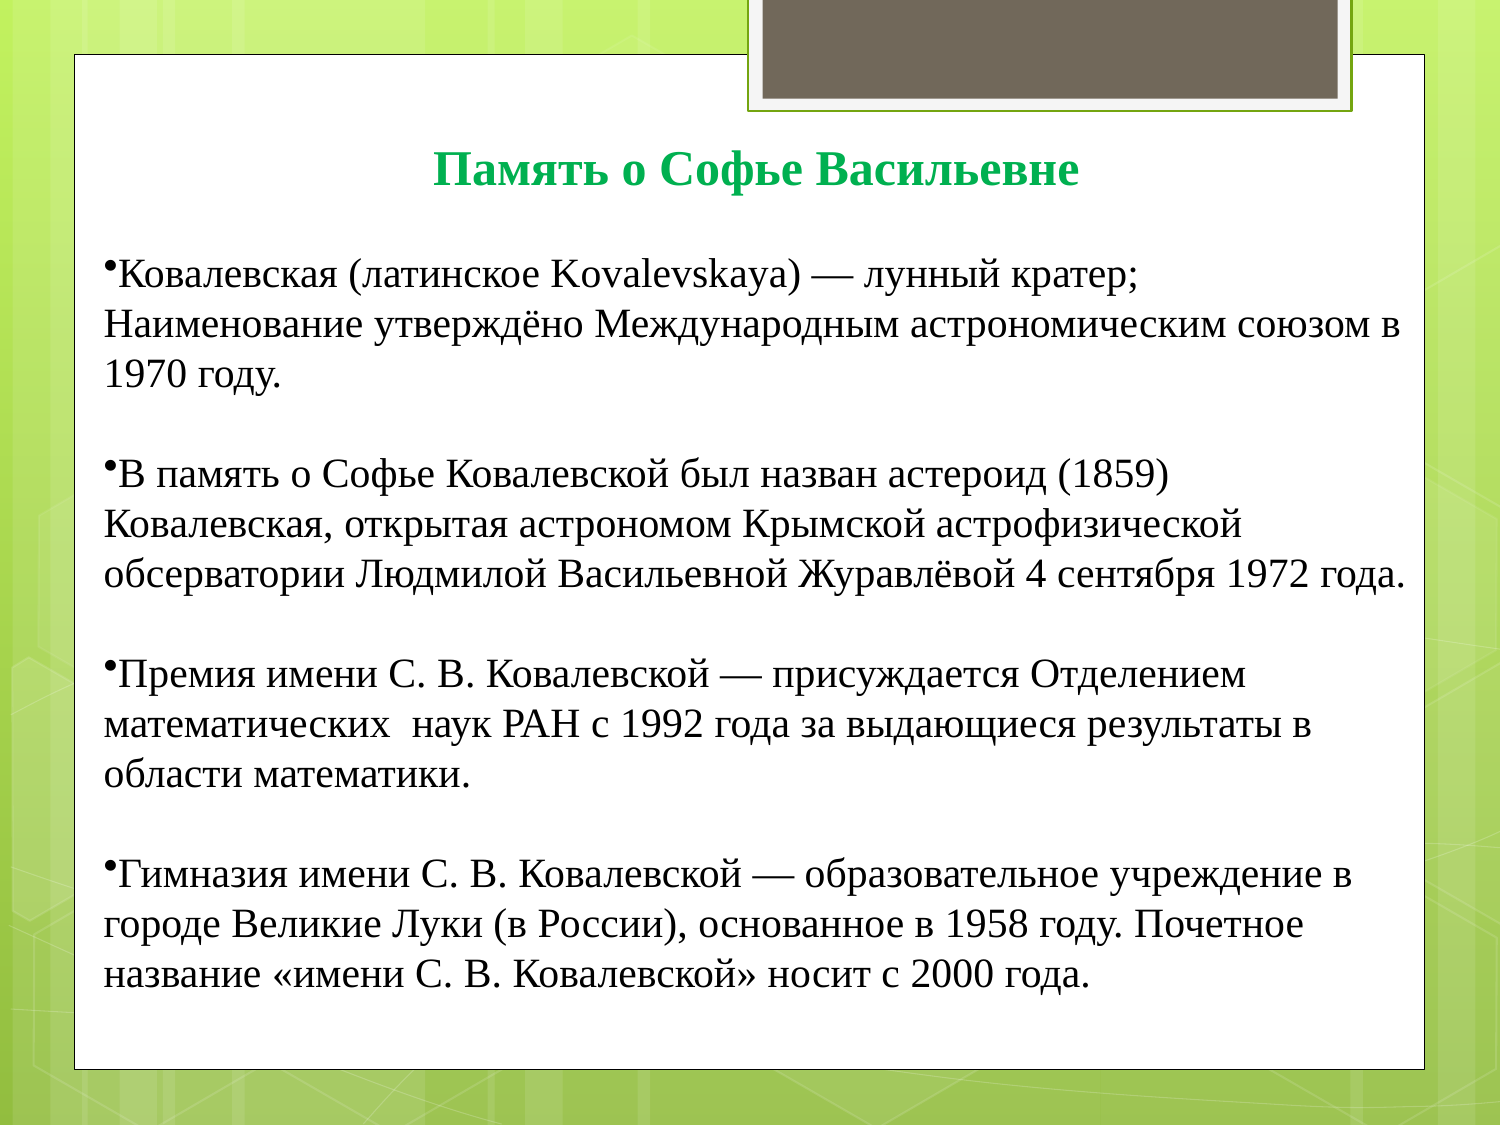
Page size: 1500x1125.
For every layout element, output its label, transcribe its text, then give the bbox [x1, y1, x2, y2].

text_box Память о Софье Васильевне Ковалевская (латинское Kovalevskaya) — лунный кратер; Наименование утверждёно Международным астрономическим союзом в 1970 году. В память о Софье Ковалевской был назван астероид (1859) Ковалевская, открытая астрономом Крымской астрофизической обсерватории Людмилой Васильевной Журавлёвой 4 сентября 1972 года. Премия имени С. В. Ковалевской — присуждается Отделением математических наук РАН с 1992 года за выдающиеся результаты в области математики. Гимназия имени С. В. Ковалевской — образовательное учреждение в городе Великие Луки (в России), основанное в 1958 году. Почетное название «имени С. В. Ковалевской» носит с 2000 года. [88, 127, 1425, 1004]
